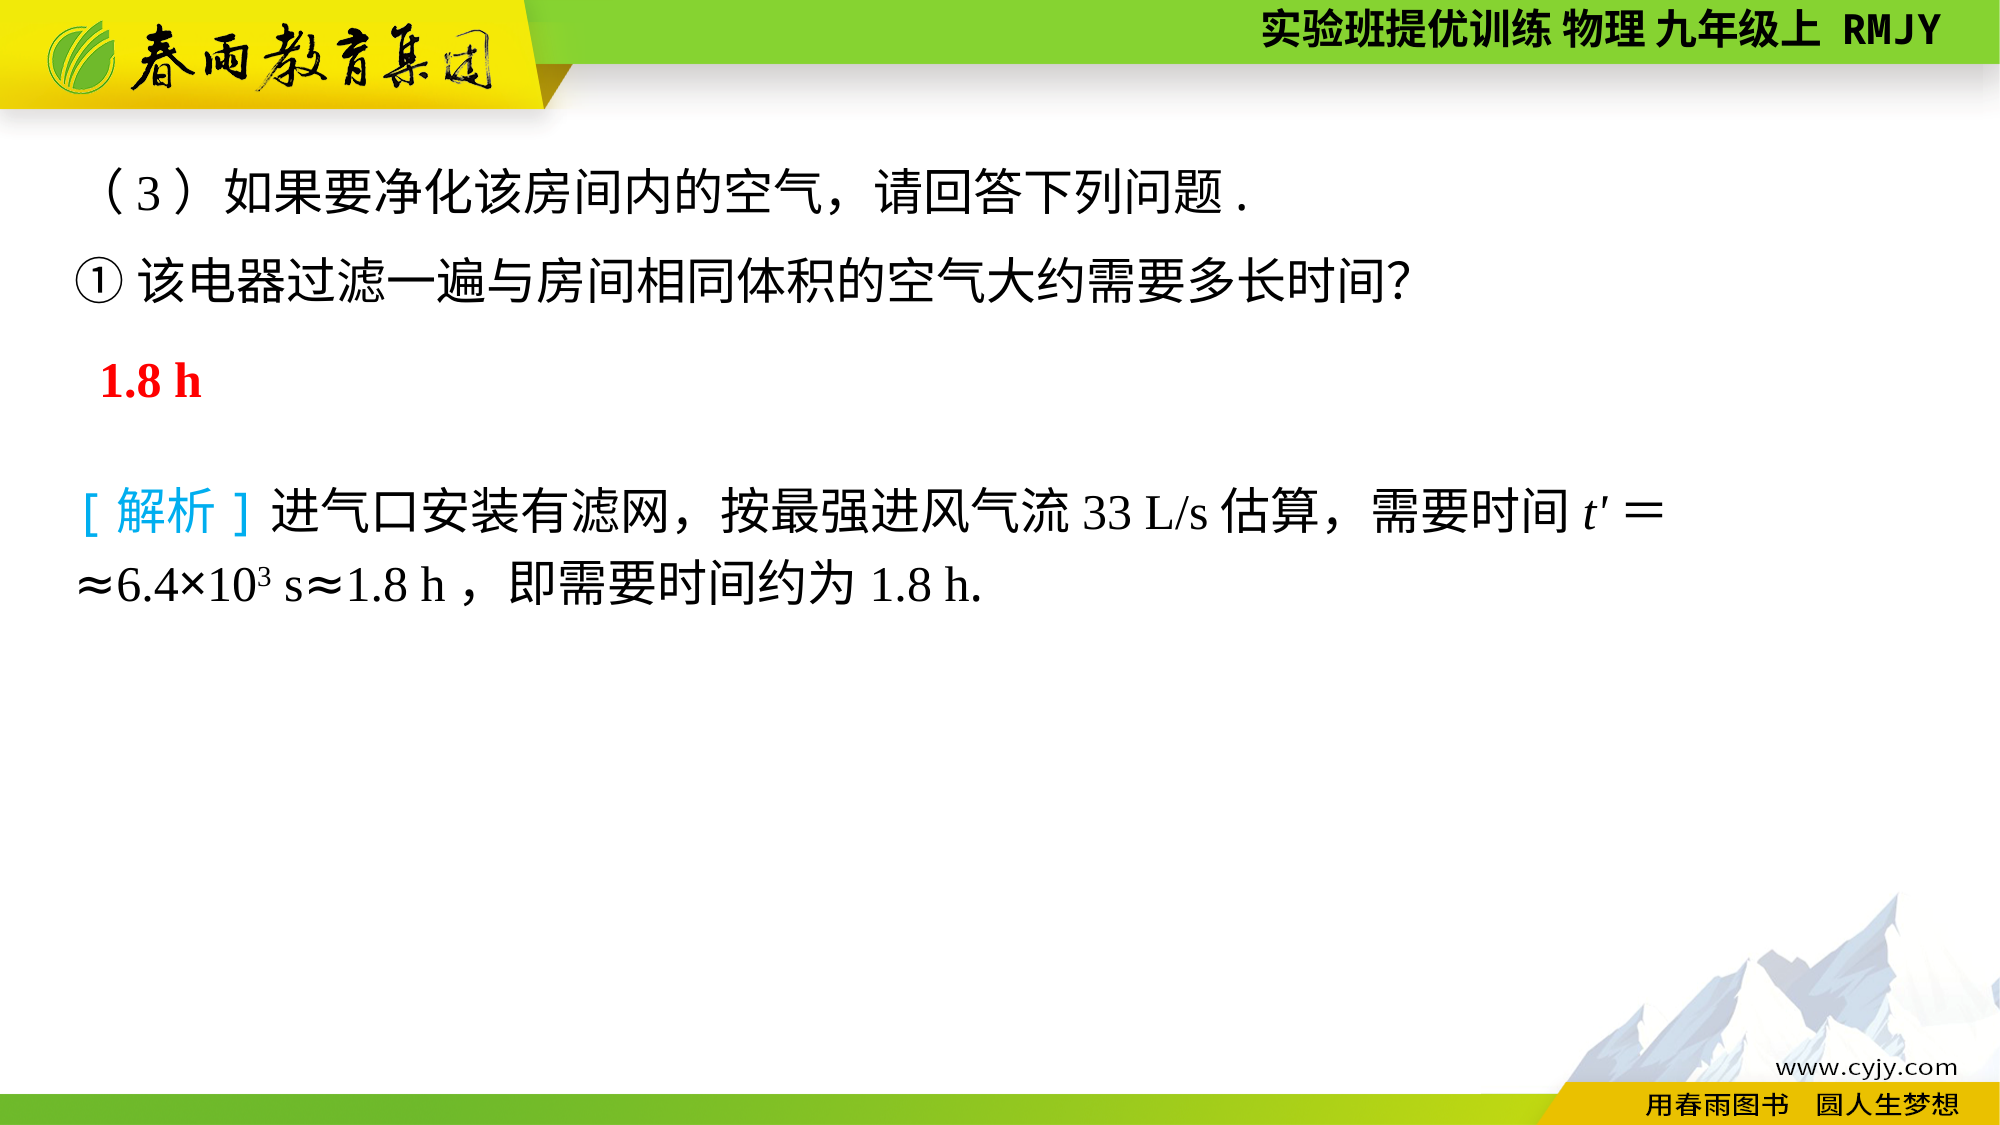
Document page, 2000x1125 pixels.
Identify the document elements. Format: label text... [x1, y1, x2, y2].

list （3）如果要净化该房间内的空气，请回答下列问题. ①该电器过滤一遍与房间相同体积的空气大约需要多长时间？ [59, 122, 1944, 308]
text_box 1.8 h [84, 339, 217, 415]
picture [0, 0, 2000, 1125]
